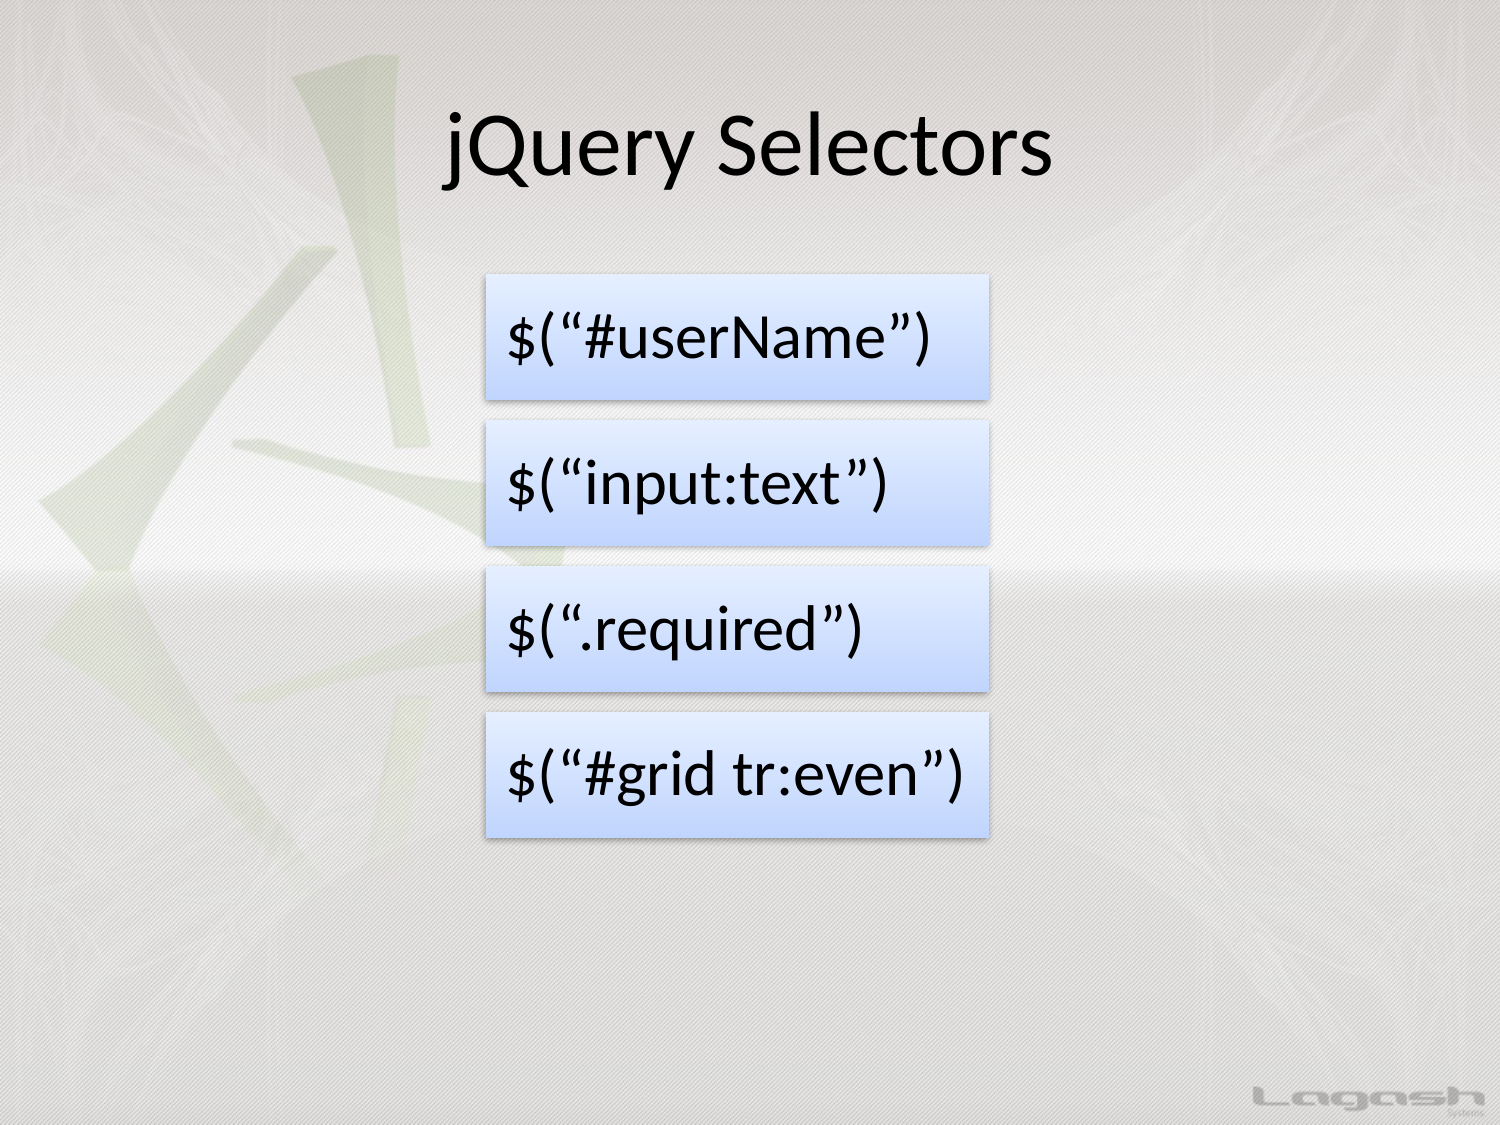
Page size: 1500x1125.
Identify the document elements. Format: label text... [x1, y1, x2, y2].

picture [0, 0, 1500, 1125]
title jQuery Selectors [75, 45, 1425, 233]
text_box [287, 274, 1188, 838]
